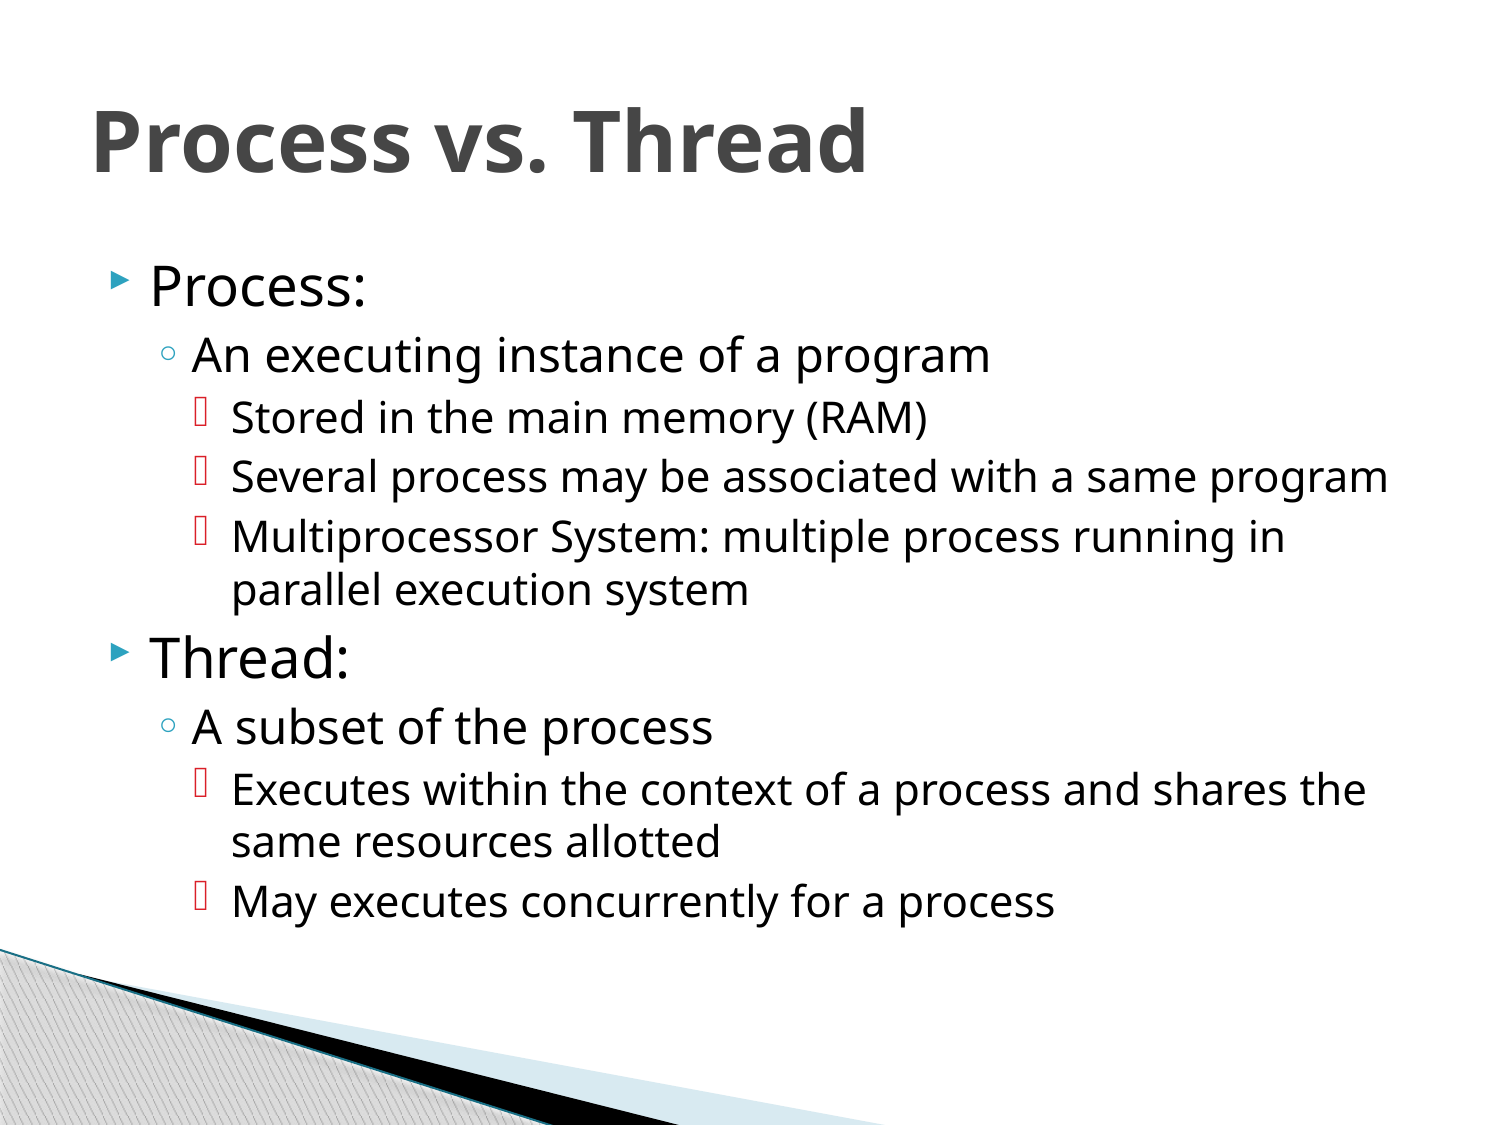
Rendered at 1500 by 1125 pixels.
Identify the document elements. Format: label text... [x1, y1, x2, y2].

title Process vs. Thread [75, 45, 1425, 233]
list Process: An executing instance of a program Stored in the main memory (RAM) Several process may be associated with a same program Multiprocessor System: multiple process running in parallel execution system Thread: A subset of the process Executes within the context of a process and shares the same resources allotted May executes concurrently for a process [75, 243, 1425, 1025]
